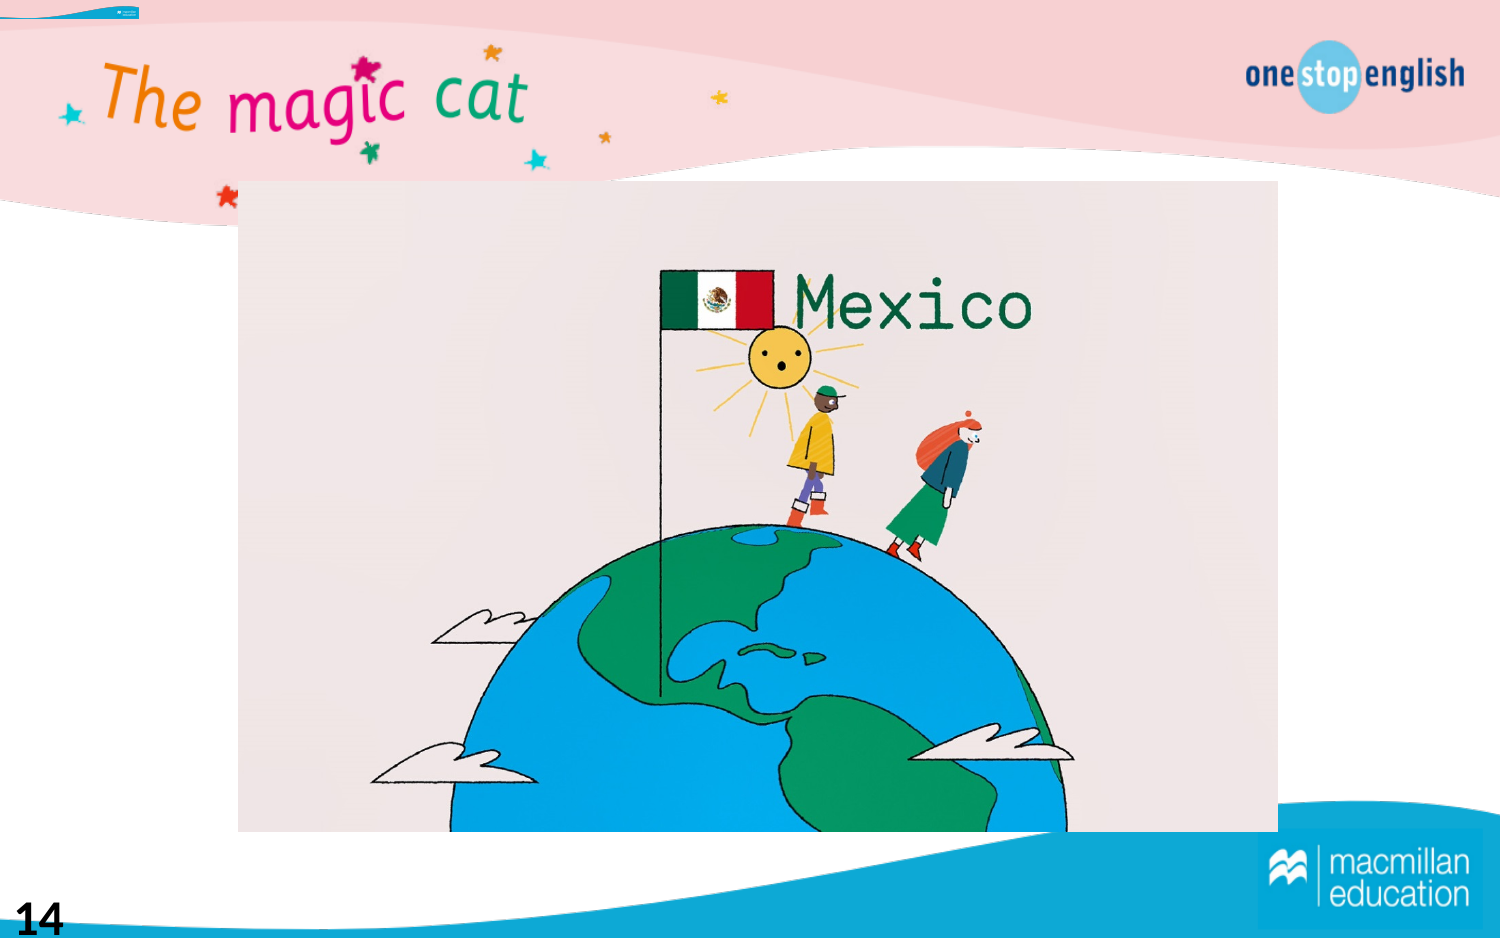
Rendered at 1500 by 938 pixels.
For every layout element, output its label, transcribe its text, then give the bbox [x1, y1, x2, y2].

footer 14 [0, 890, 475, 938]
picture [238, 181, 1278, 832]
